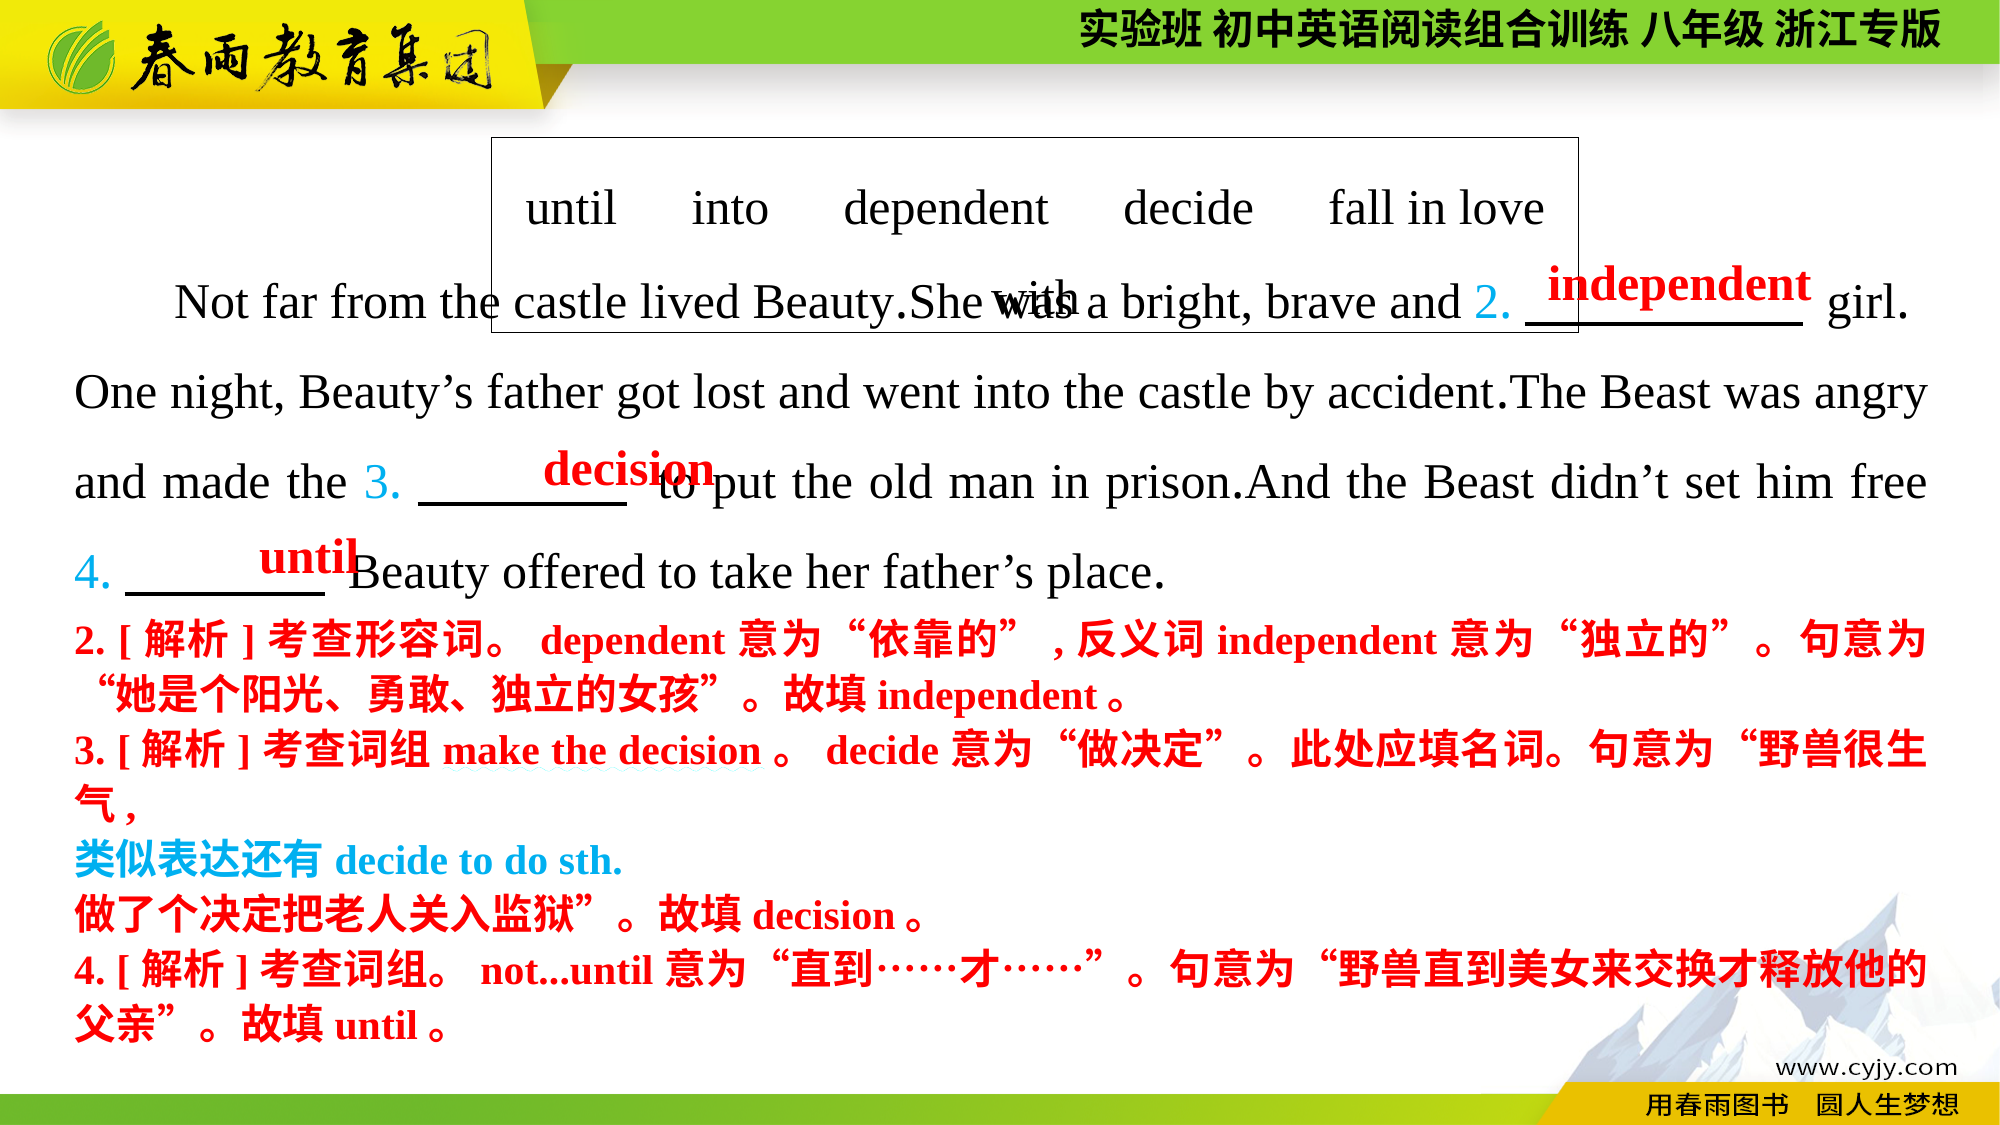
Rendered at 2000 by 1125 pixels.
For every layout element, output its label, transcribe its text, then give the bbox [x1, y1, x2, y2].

list 2. [解析]考查形容词。dependent意为“依靠的”,反义词independent意为“独立的”。句意为“她是个阳光、勇敢、独立的女孩”。故填independent。 3. [解析]考查词组make the decision。decide意为“做决定”。此处应填名词。句意为“野兽很生气, 类似表达还有decide to do sth. 做了个决定把老人关入监狱”。故填decision。 4. [解析]考查词组。not...until意为“直到……才……”。句意为“野兽直到美女来交换才释放他的父亲”。故填until。 [59, 600, 1944, 1005]
text_box until [244, 516, 375, 592]
text_box independent [1532, 243, 1827, 318]
text_box Not far from the castle lived Beauty.She was a bright, brave and 2. girl. One night, Beauty’s father got lost and went into the castle by accident.The Beast was angry and made the 3. to put the old man in prison.And the Beast didn’t set him free 4. Beauty offered to take her father’s place. [59, 230, 1944, 600]
picture [0, 0, 2000, 1125]
text_box until into dependent decide fall in love with [491, 137, 1579, 333]
text_box decision [528, 427, 731, 503]
